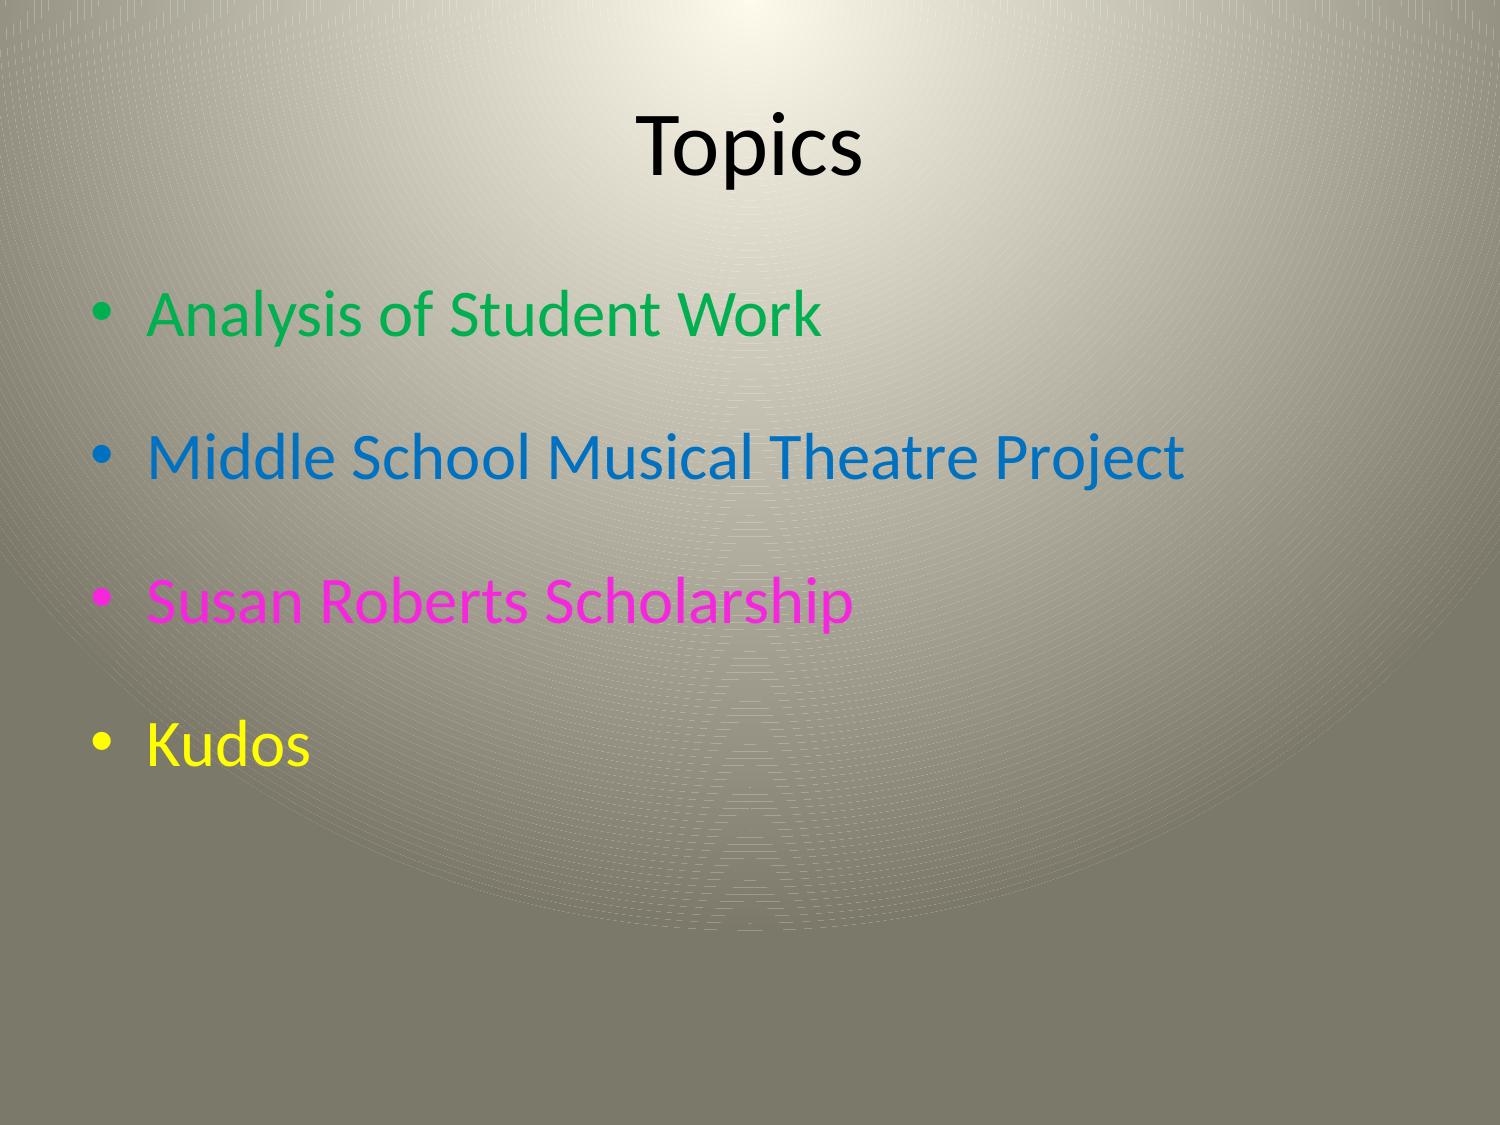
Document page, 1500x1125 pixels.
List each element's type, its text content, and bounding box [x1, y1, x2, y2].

title Topics [75, 45, 1425, 233]
list Analysis of Student Work Middle School Musical Theatre Project Susan Roberts Scholarship Kudos [75, 262, 1425, 1005]
